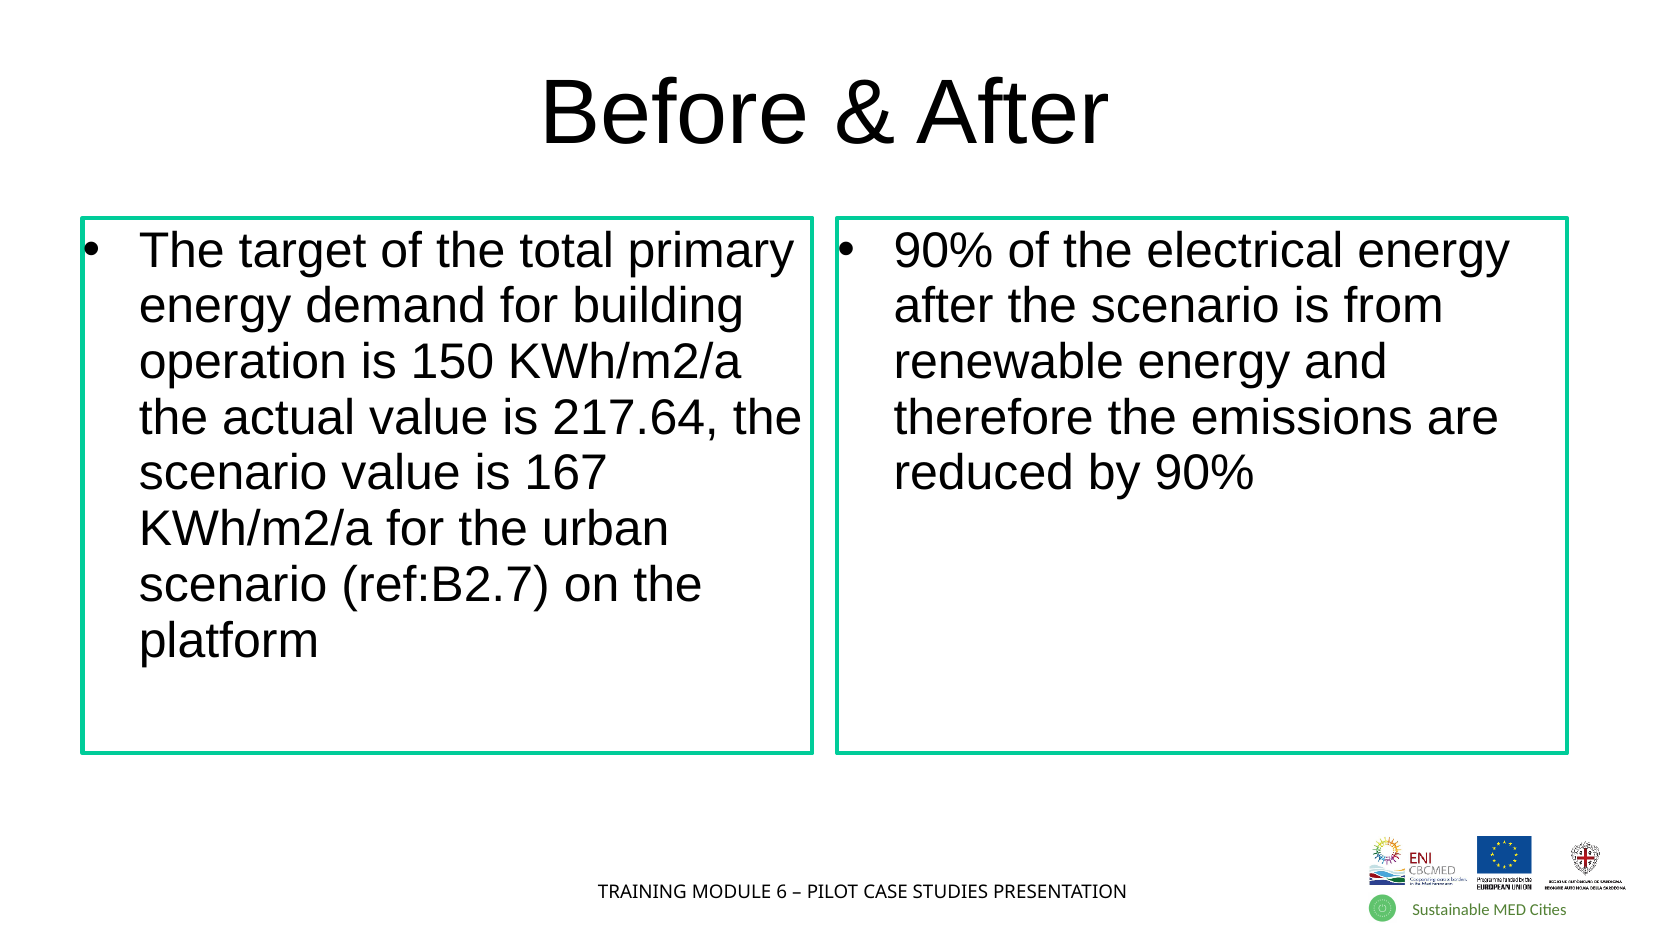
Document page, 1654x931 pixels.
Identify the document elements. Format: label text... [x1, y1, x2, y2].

list 90% of the electrical energy after the scenario is from renewable energy and therefore the emissions are reduced by 90% [837, 217, 1567, 754]
list The target of the total primary energy demand for building operation is 150 KWh/m2/a the actual value is 217.64, the scenario value is 167 KWh/m2/a for the urban scenario (ref:B2.7) on the platform [82, 217, 813, 754]
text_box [1353, 836, 1654, 923]
title Before & After [82, 36, 1567, 189]
text_box TRAINING MODULE 6 – PILOT CASE STUDIES PRESENTATION [583, 868, 1353, 910]
